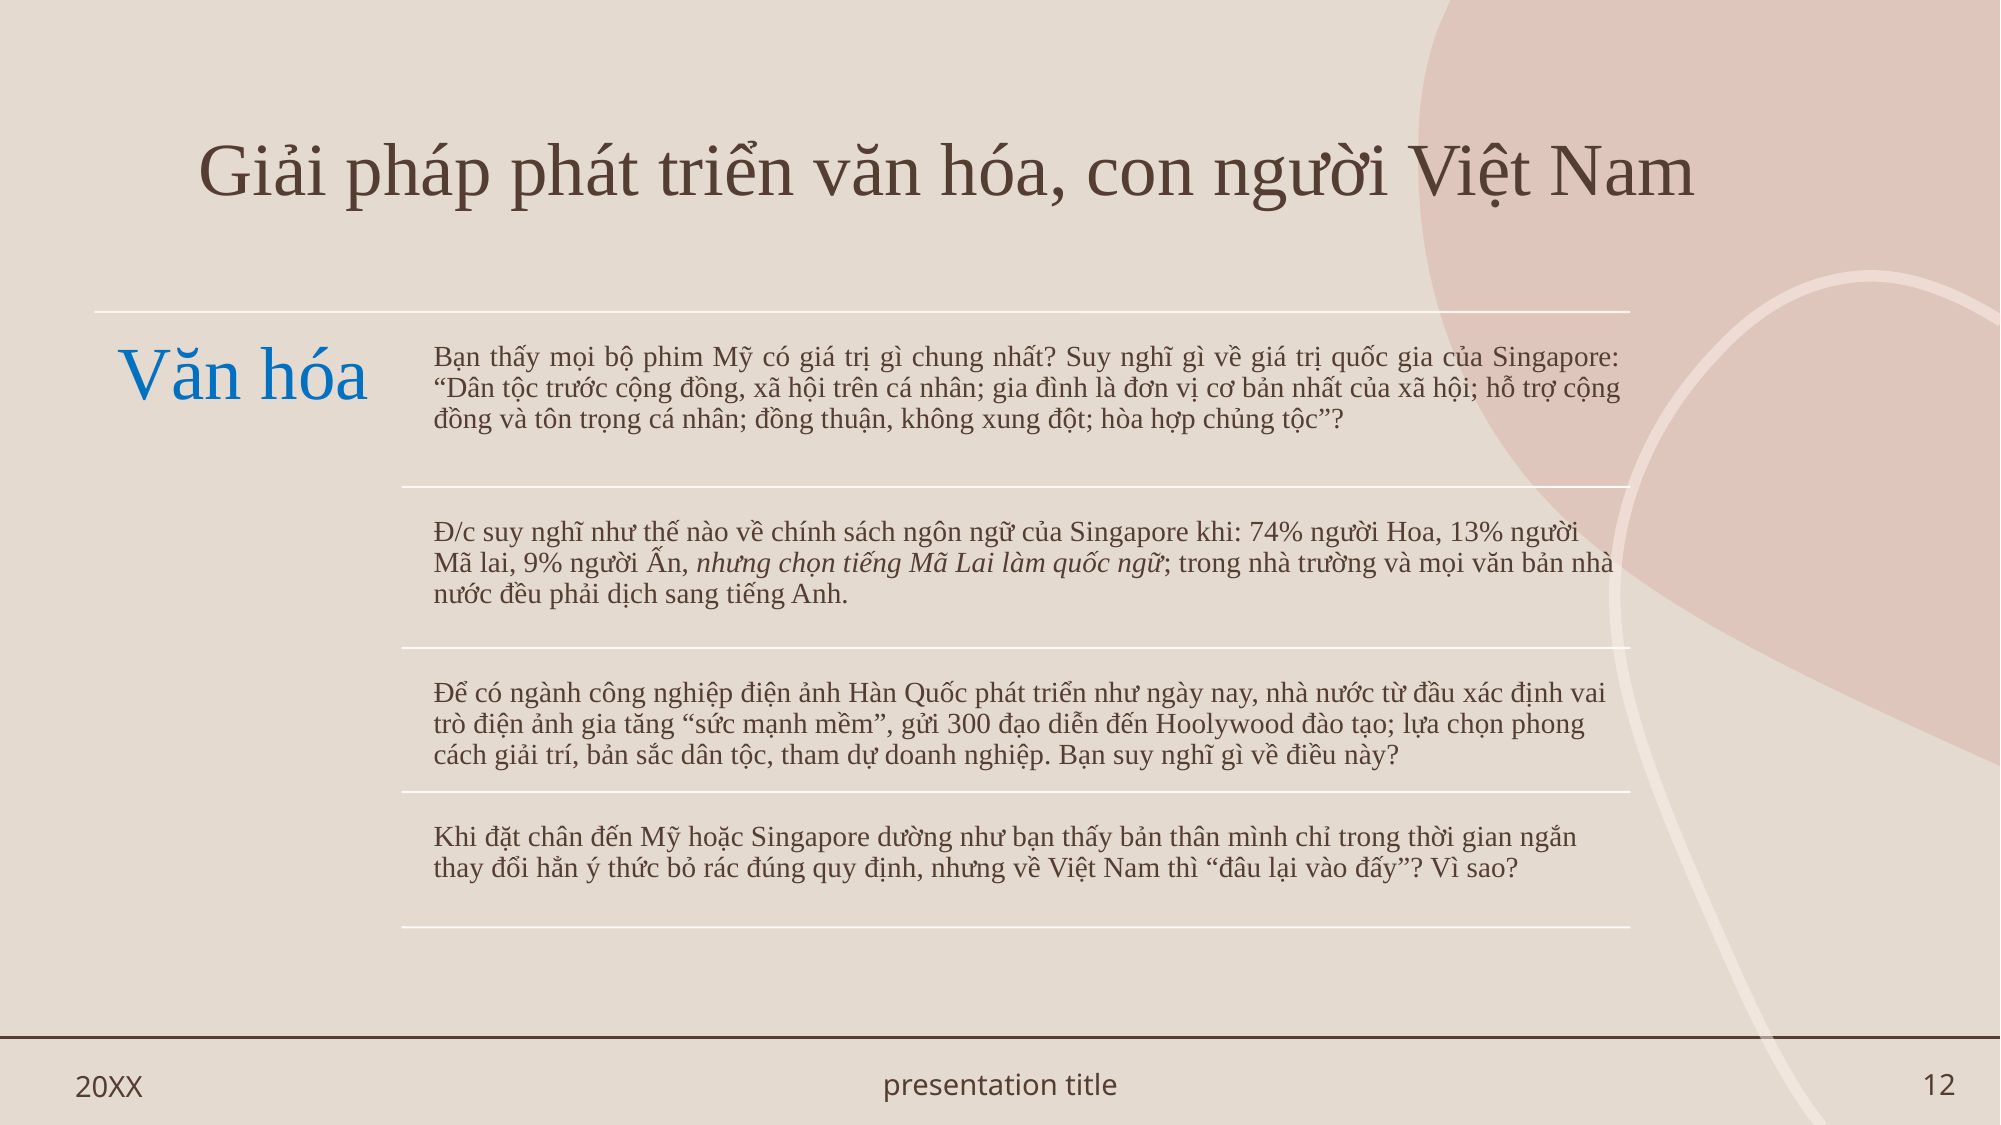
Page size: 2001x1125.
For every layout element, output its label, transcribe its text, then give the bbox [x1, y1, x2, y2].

footer presentation title [718, 1060, 1283, 1112]
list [94, 311, 1631, 948]
title Giải pháp phát triển văn hóa, con người Việt Nam [94, 115, 1820, 227]
slide_number 12 [1808, 1060, 1971, 1112]
slide_number 20XX [60, 1060, 222, 1112]
